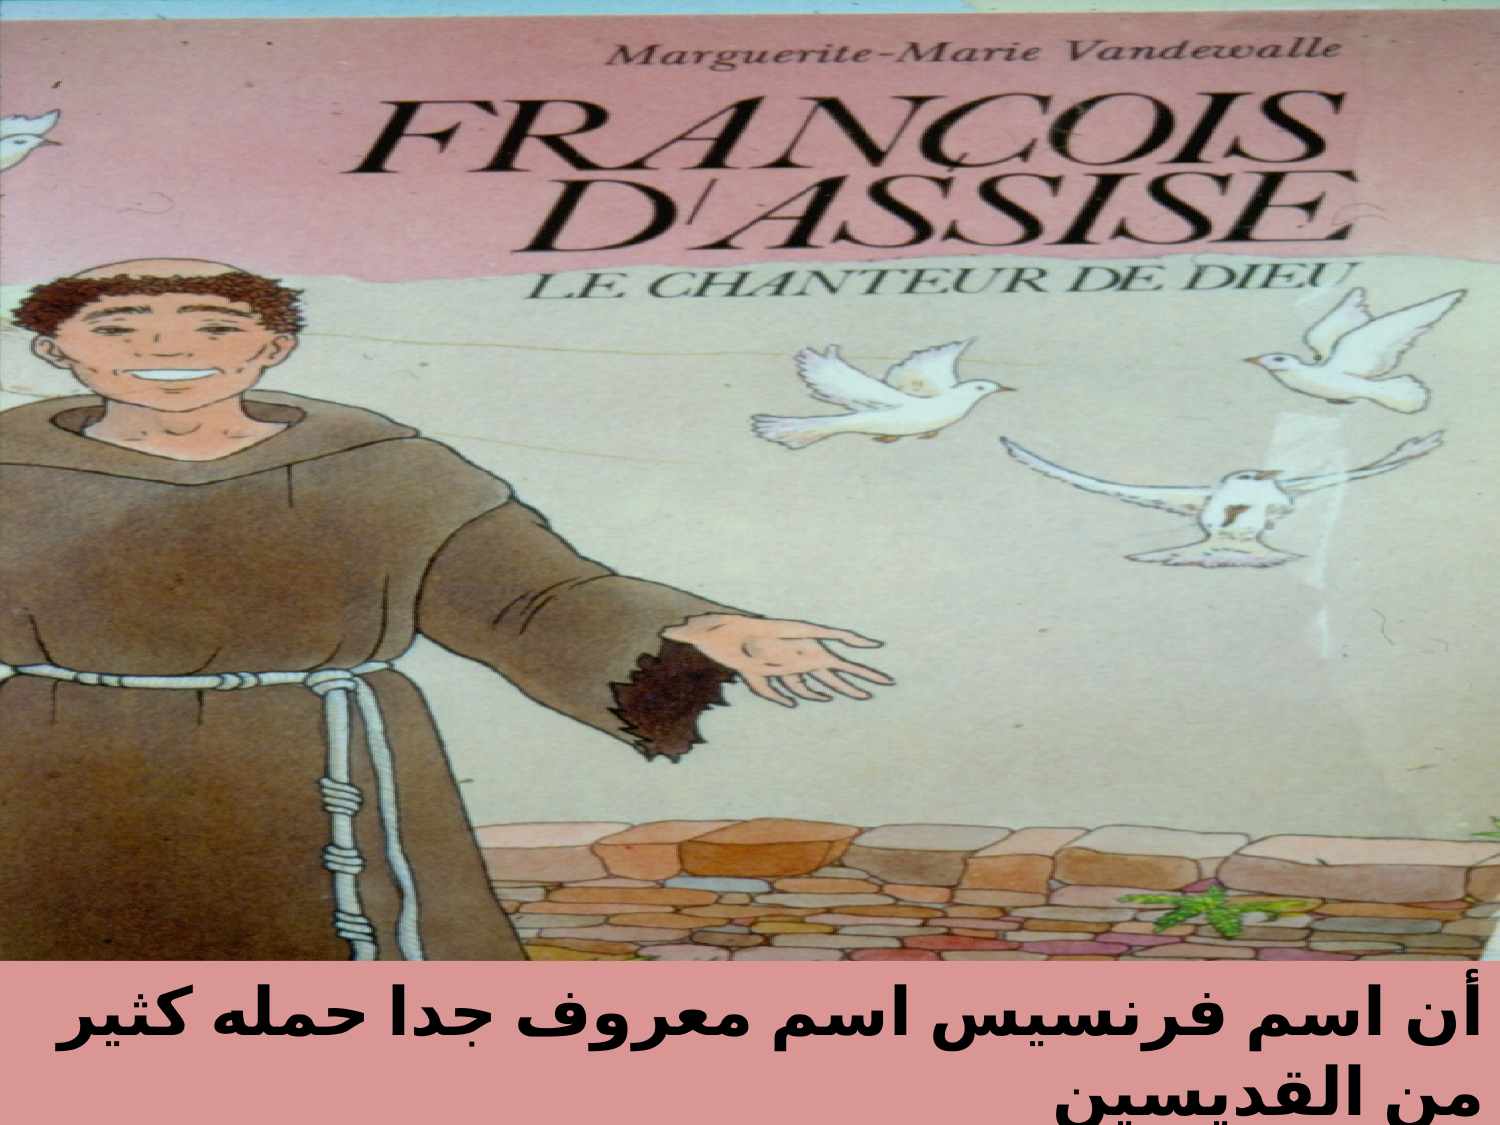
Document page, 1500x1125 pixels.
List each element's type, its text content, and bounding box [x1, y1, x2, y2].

picture [0, 0, 1500, 962]
text_box أن اسم فرنسيس اسم معروف جدا حمله كثير من القديسين ( فرنسيس زافييه والقديس فرنسيس دو لا سال ) [0, 969, 1500, 1125]
